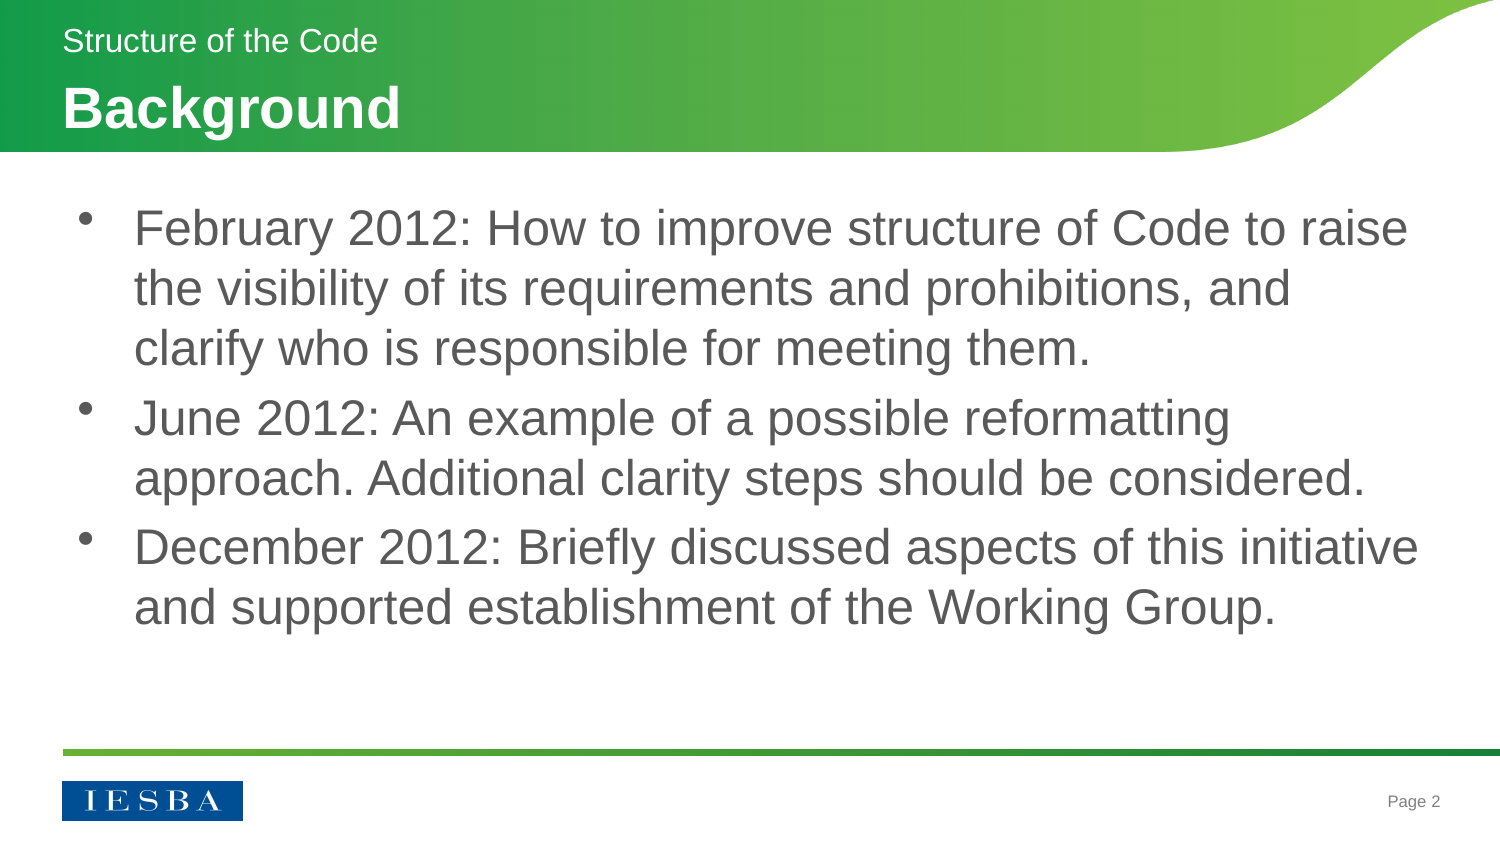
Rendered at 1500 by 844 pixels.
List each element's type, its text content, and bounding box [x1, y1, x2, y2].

title Background [62, 71, 1300, 138]
subtitle Structure of the Code [62, 18, 650, 60]
picture [62, 781, 243, 821]
list February 2012: How to improve structure of Code to raise the visibility of its requirements and prohibitions, and clarify who is responsible for meeting them. June 2012: An example of a possible reformatting approach. Additional clarity steps should be considered. December 2012: Briefly discussed aspects of this initiative and supported establishment of the Working Group. [62, 187, 1450, 694]
picture [0, 0, 1497, 152]
